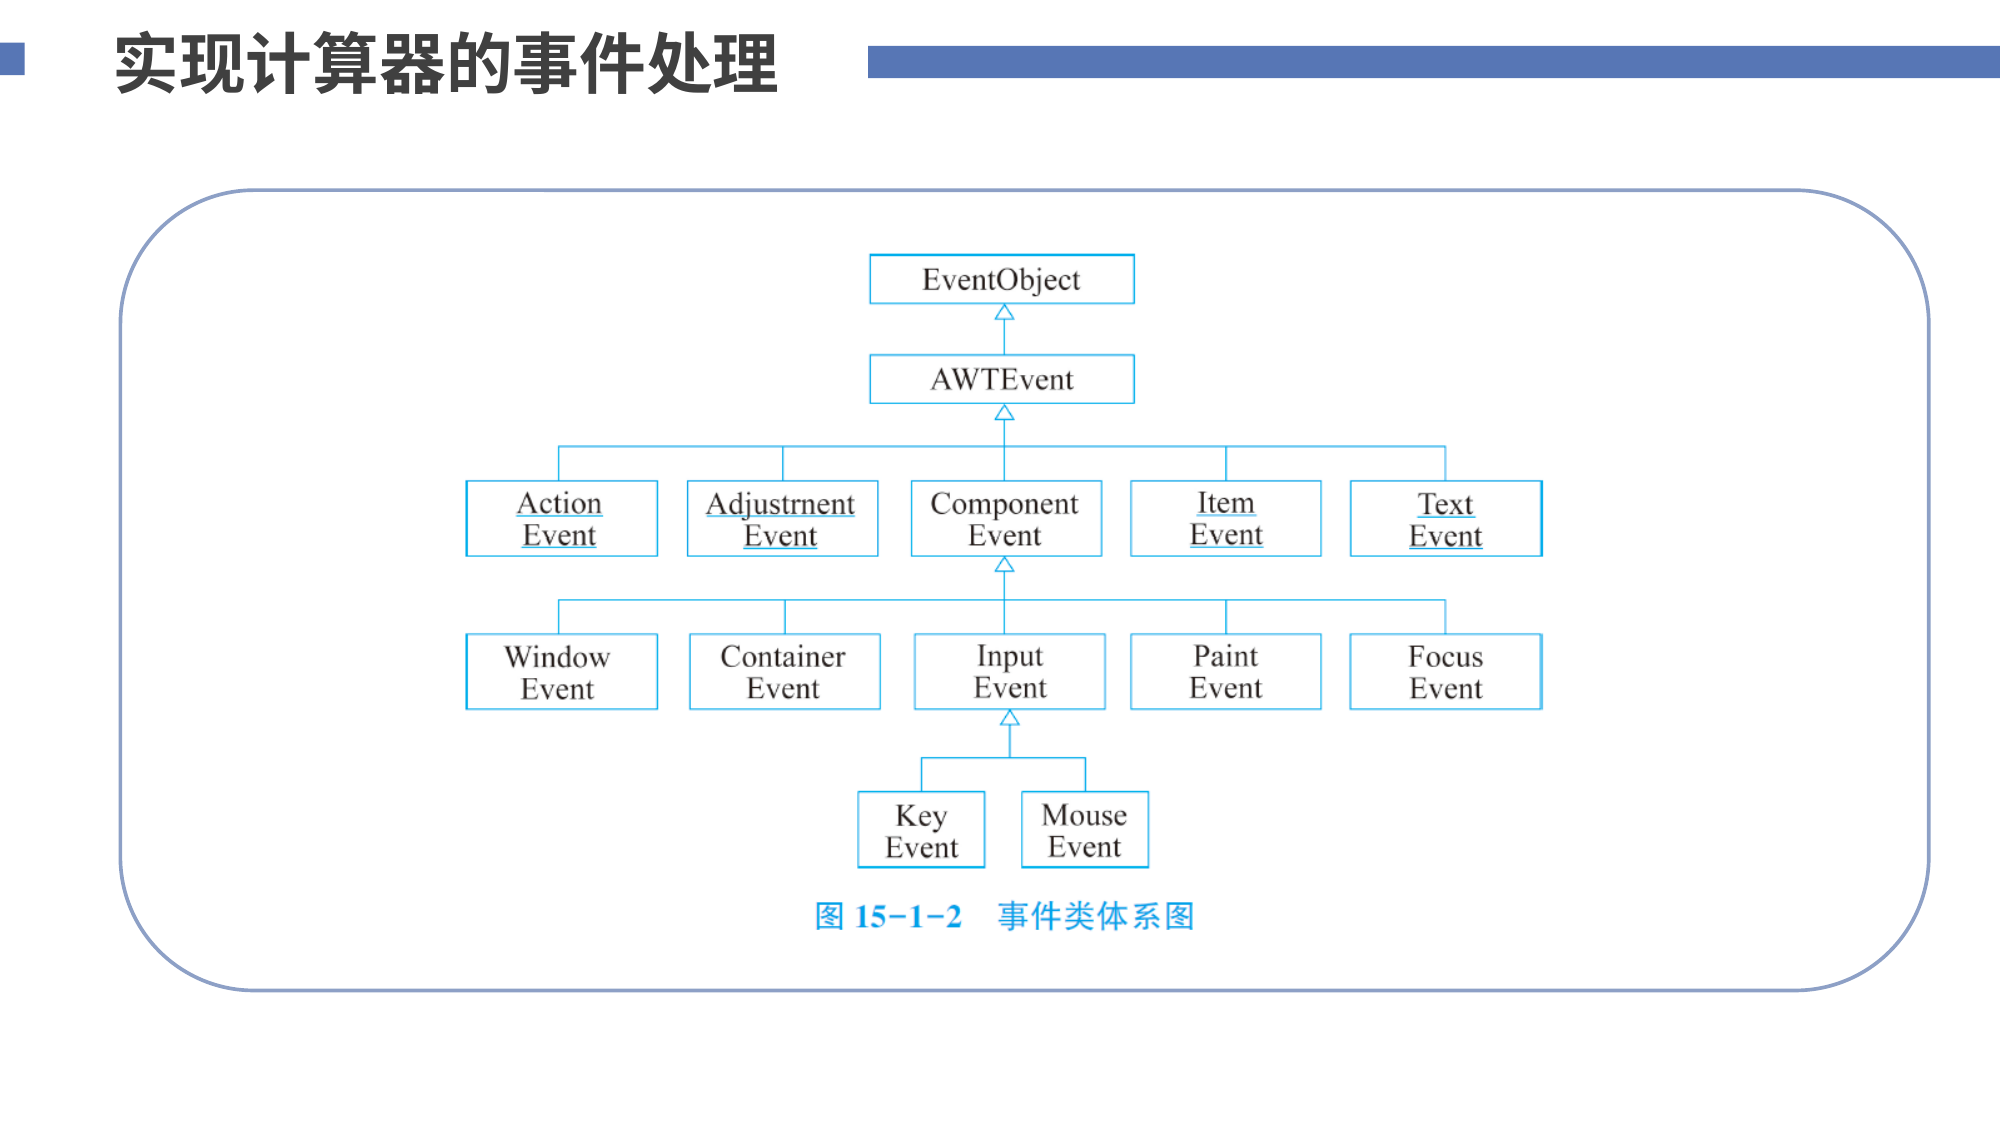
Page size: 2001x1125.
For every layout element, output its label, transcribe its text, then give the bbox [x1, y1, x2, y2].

picture [408, 235, 1592, 945]
text_box [0, 41, 26, 76]
text_box 实现计算器的事件处理 [112, 21, 781, 102]
text_box [119, 189, 1930, 992]
text_box [867, 45, 2000, 79]
